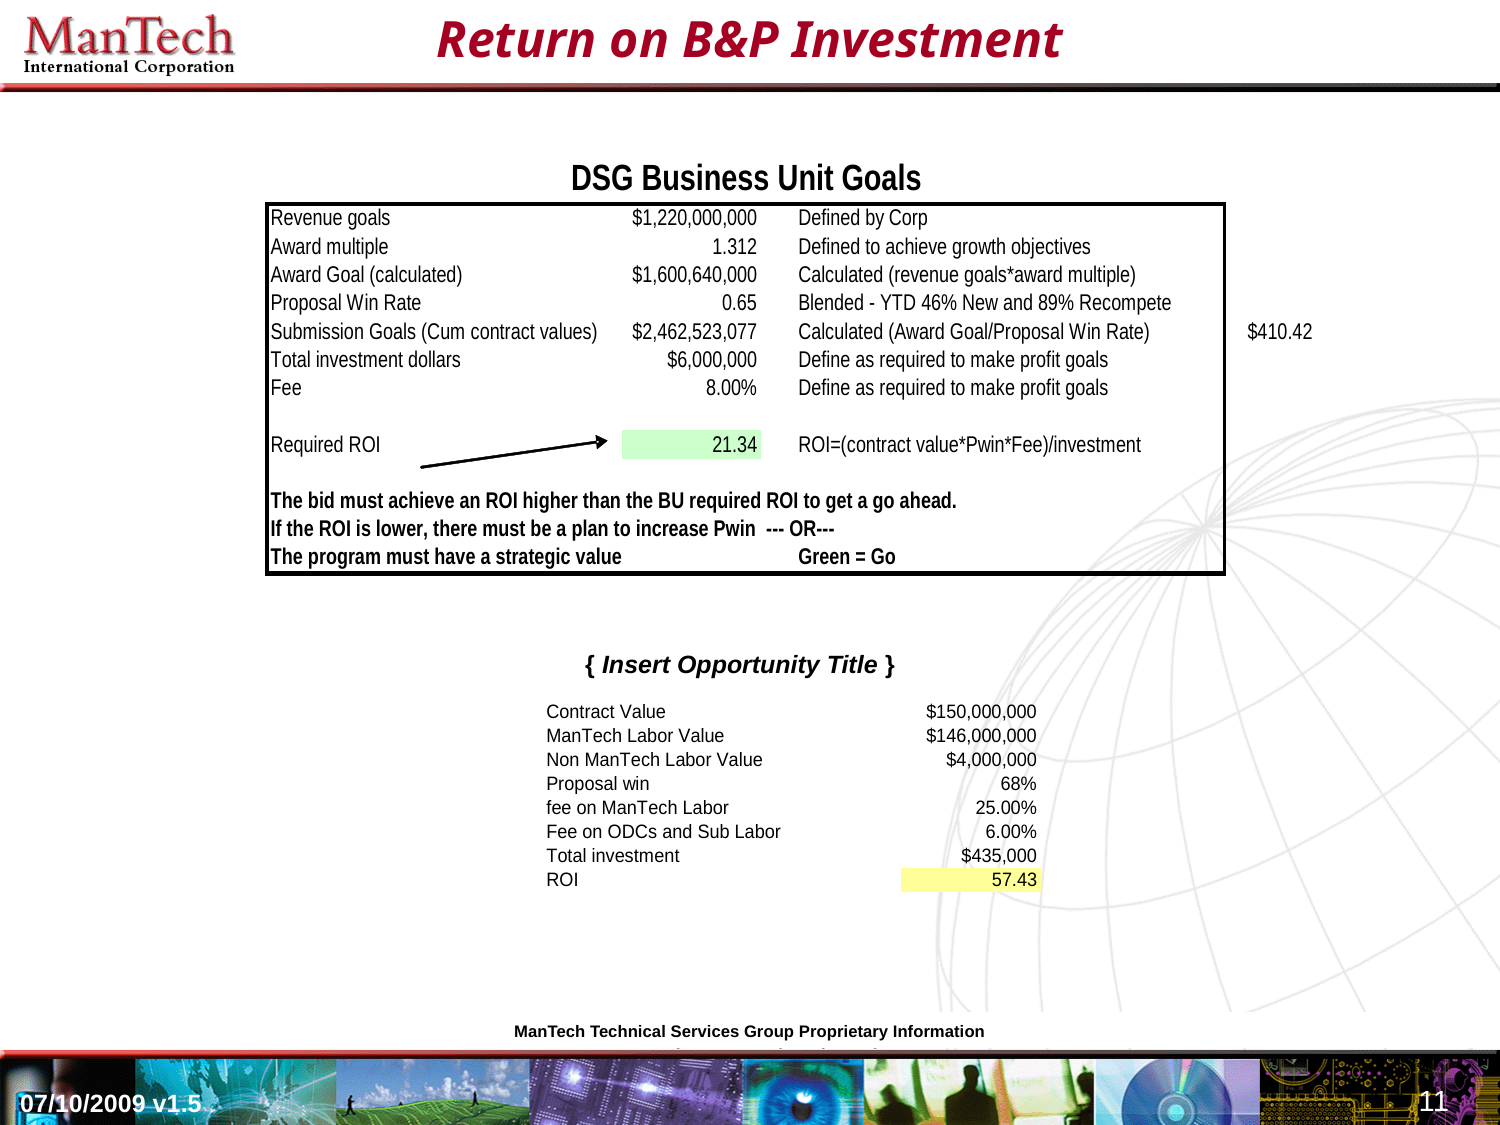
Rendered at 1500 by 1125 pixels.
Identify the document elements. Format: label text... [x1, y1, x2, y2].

picture [174, 155, 1318, 604]
title Return on B&P Investment [0, 75, 1500, 89]
picture [449, 698, 1042, 918]
text_box ManTech Technical Services Group Proprietary Information [0, 1012, 1500, 1048]
text_box { Insert Opportunity Title } [570, 640, 911, 686]
title Return on B&P Investment [0, 0, 1500, 74]
